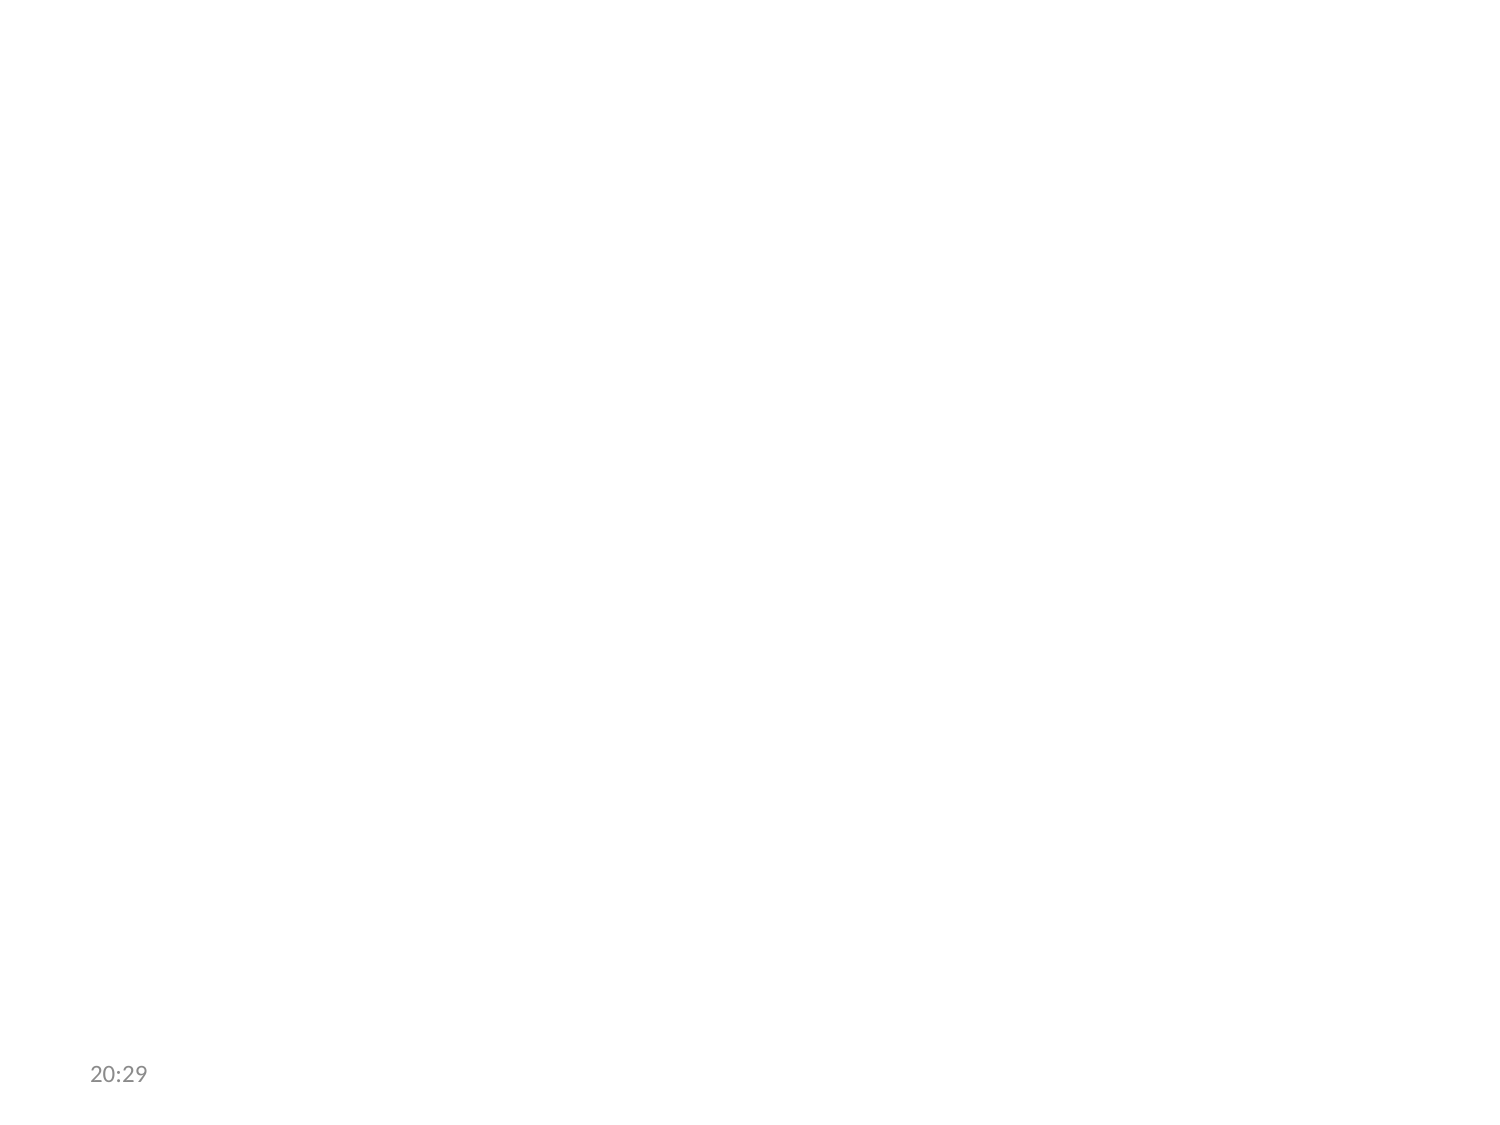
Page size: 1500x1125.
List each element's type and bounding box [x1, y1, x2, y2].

slide_number [75, 1042, 425, 1103]
